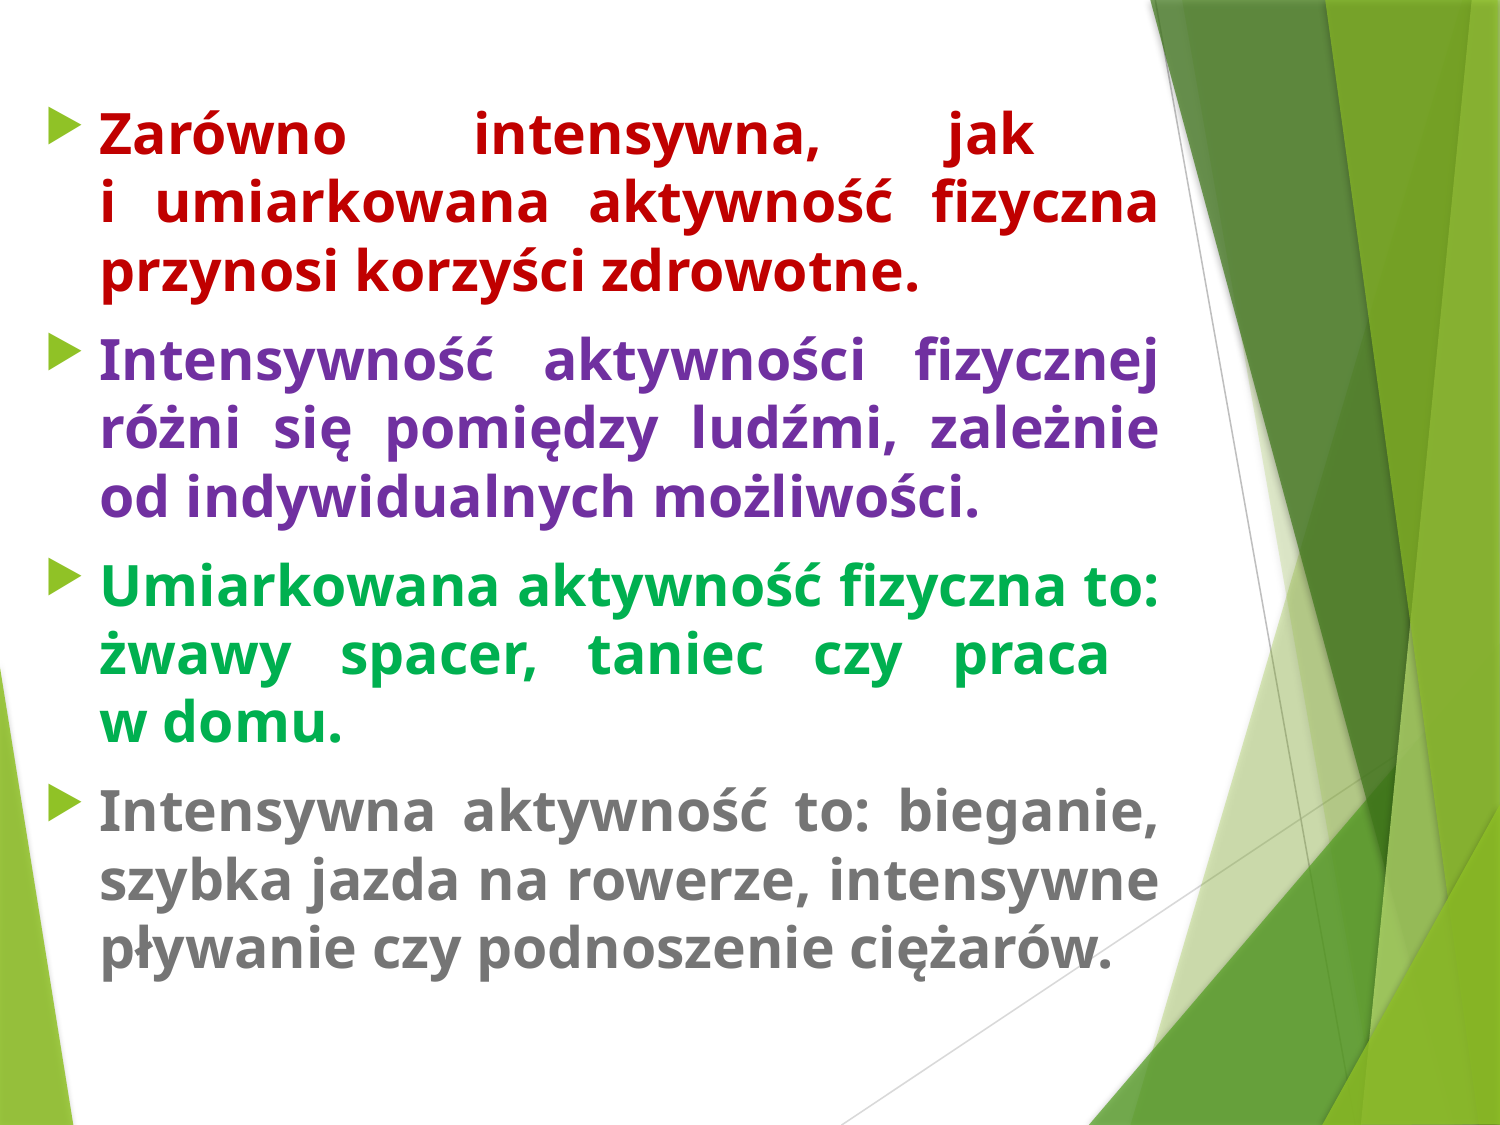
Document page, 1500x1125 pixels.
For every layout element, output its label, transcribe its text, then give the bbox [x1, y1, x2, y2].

list Zarówno intensywna, jak i umiarkowana aktywność fizyczna przynosi korzyści zdrowotne. Intensywność aktywności fizycznej różni się pomiędzy ludźmi, zależnie od indywidualnych możliwości. Umiarkowana aktywność fizyczna to: żwawy spacer, taniec czy praca w domu. Intensywna aktywność to: bieganie, szybka jazda na rowerze, intensywne pływanie czy podnoszenie ciężarów. [29, 90, 1176, 1005]
